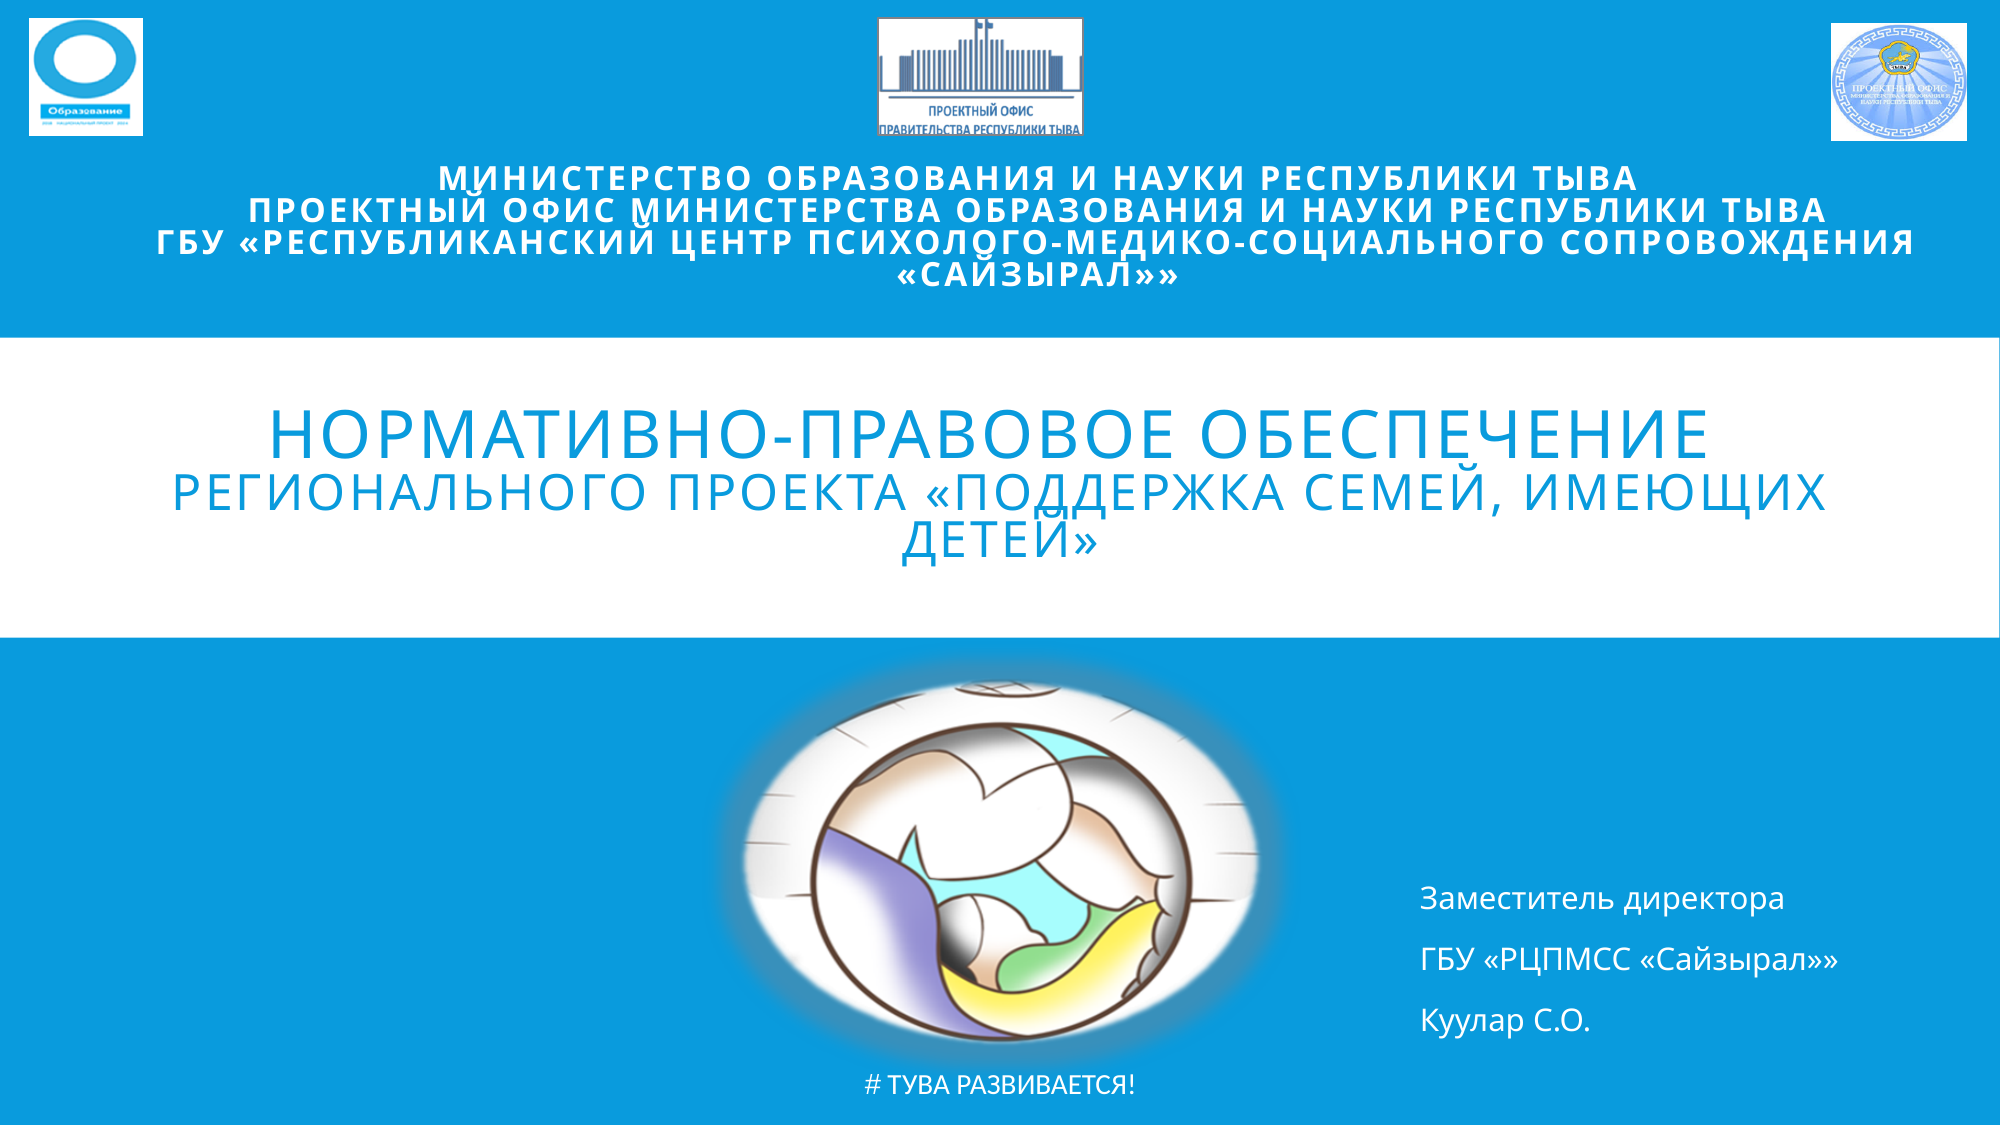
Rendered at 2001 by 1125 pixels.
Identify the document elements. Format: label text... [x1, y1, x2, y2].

text_box # ТУВА РАЗВИВАЕТСЯ! [849, 1058, 1152, 1108]
picture [879, 18, 1083, 135]
title Нормативно-правовое обеспечение регионального проекта «Поддержка семей, имеющих детей» [60, 334, 1942, 641]
picture [1832, 24, 1966, 140]
picture [30, 19, 142, 135]
picture [737, 676, 1265, 1048]
text_box Министерство образования и науки республики тыва Проектный офис министерства образования и науки республики тыва Гбу «республиканский центр психолого-медико-социального сопровождения «Сайзырал»» [97, 129, 1979, 329]
subtitle Заместитель директора ГБУ «РЦПМСС «Сайзырал»» Куулар С.О. [1404, 875, 1979, 1048]
